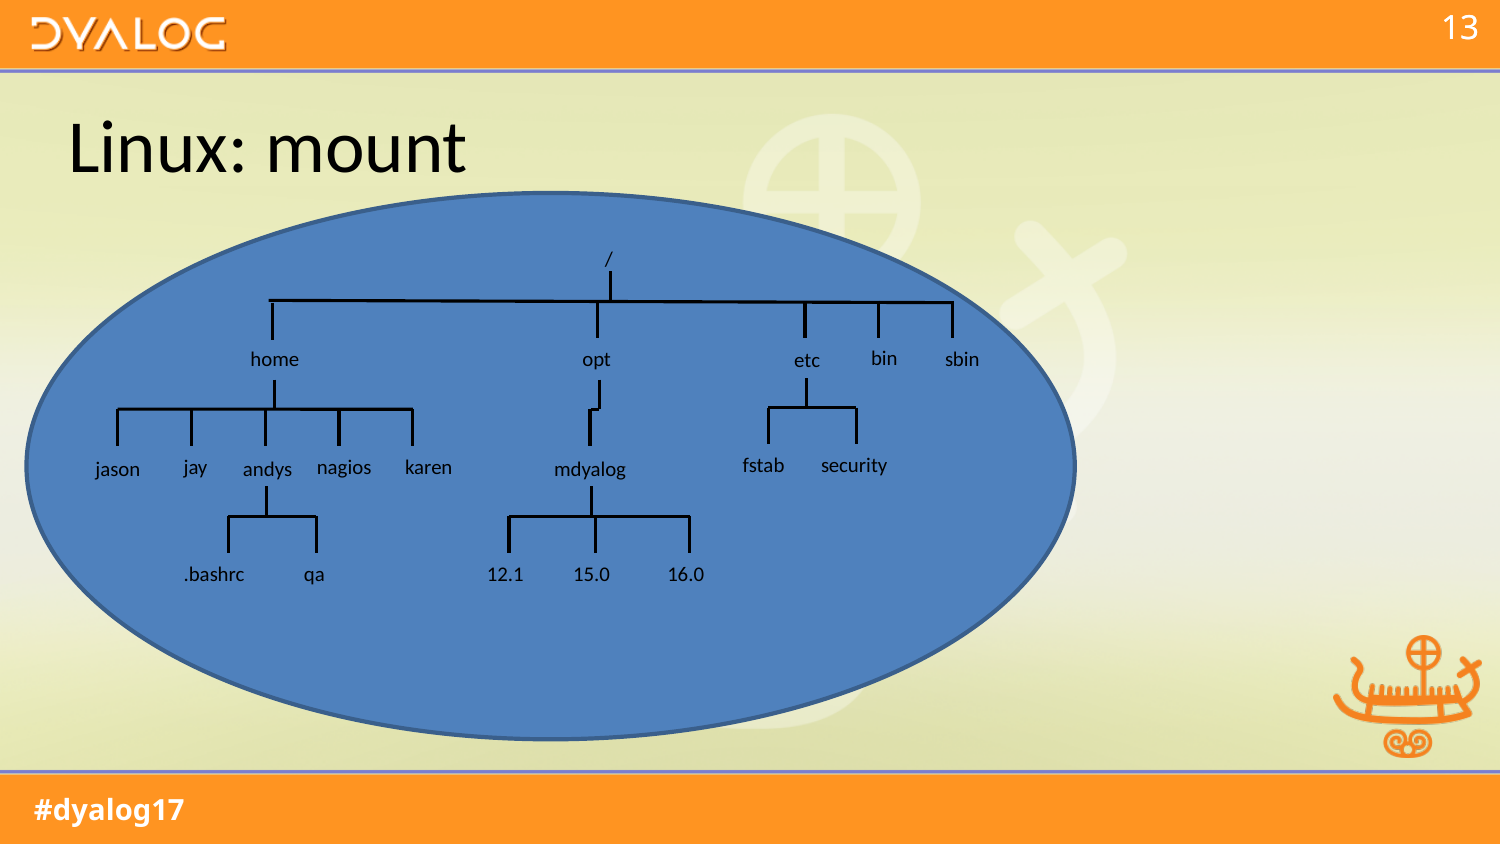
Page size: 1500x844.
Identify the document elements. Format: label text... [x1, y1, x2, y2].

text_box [80, 237, 1027, 594]
text_box [1031, 353, 1077, 579]
text_box [261, 192, 840, 236]
text_box [92, 602, 1009, 742]
picture [0, 0, 1500, 844]
title Linux: mount [53, 94, 1425, 192]
text_box [24, 348, 75, 585]
